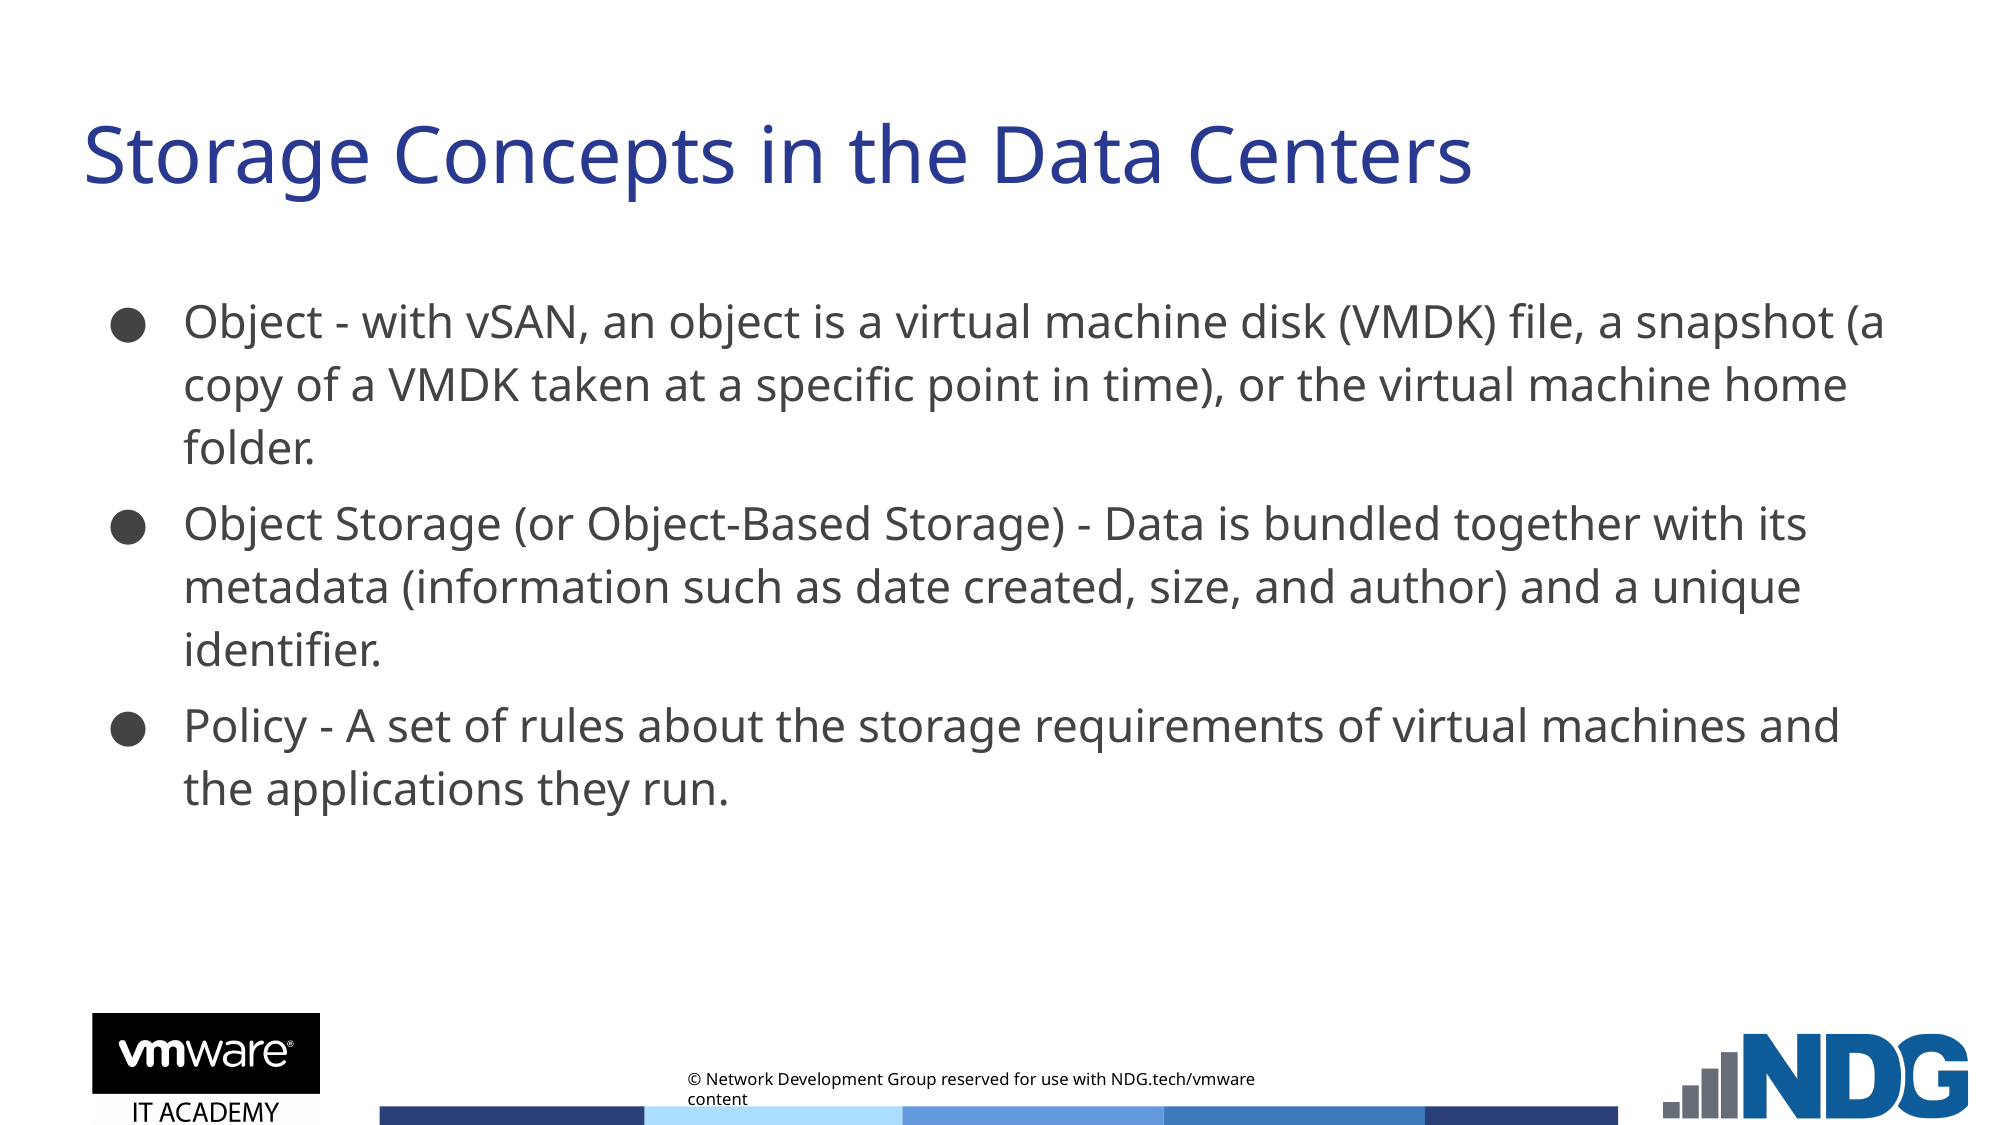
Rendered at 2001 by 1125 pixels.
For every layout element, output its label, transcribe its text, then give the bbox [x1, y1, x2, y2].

title Storage Concepts in the Data Centers [68, 89, 1932, 223]
picture [1648, 1026, 1984, 1125]
picture [92, 1013, 320, 1125]
list Object - with vSAN, an object is a virtual machine disk (VMDK) file, a snapshot (a copy of a VMDK taken at a specific point in time), or the virtual machine home folder. Object Storage (or Object-Based Storage) - Data is bundled together with its metadata (information such as date created, size, and author) and a unique identifier. Policy - A set of rules about the storage requirements of virtual machines and the applications they run. [68, 268, 1932, 1000]
